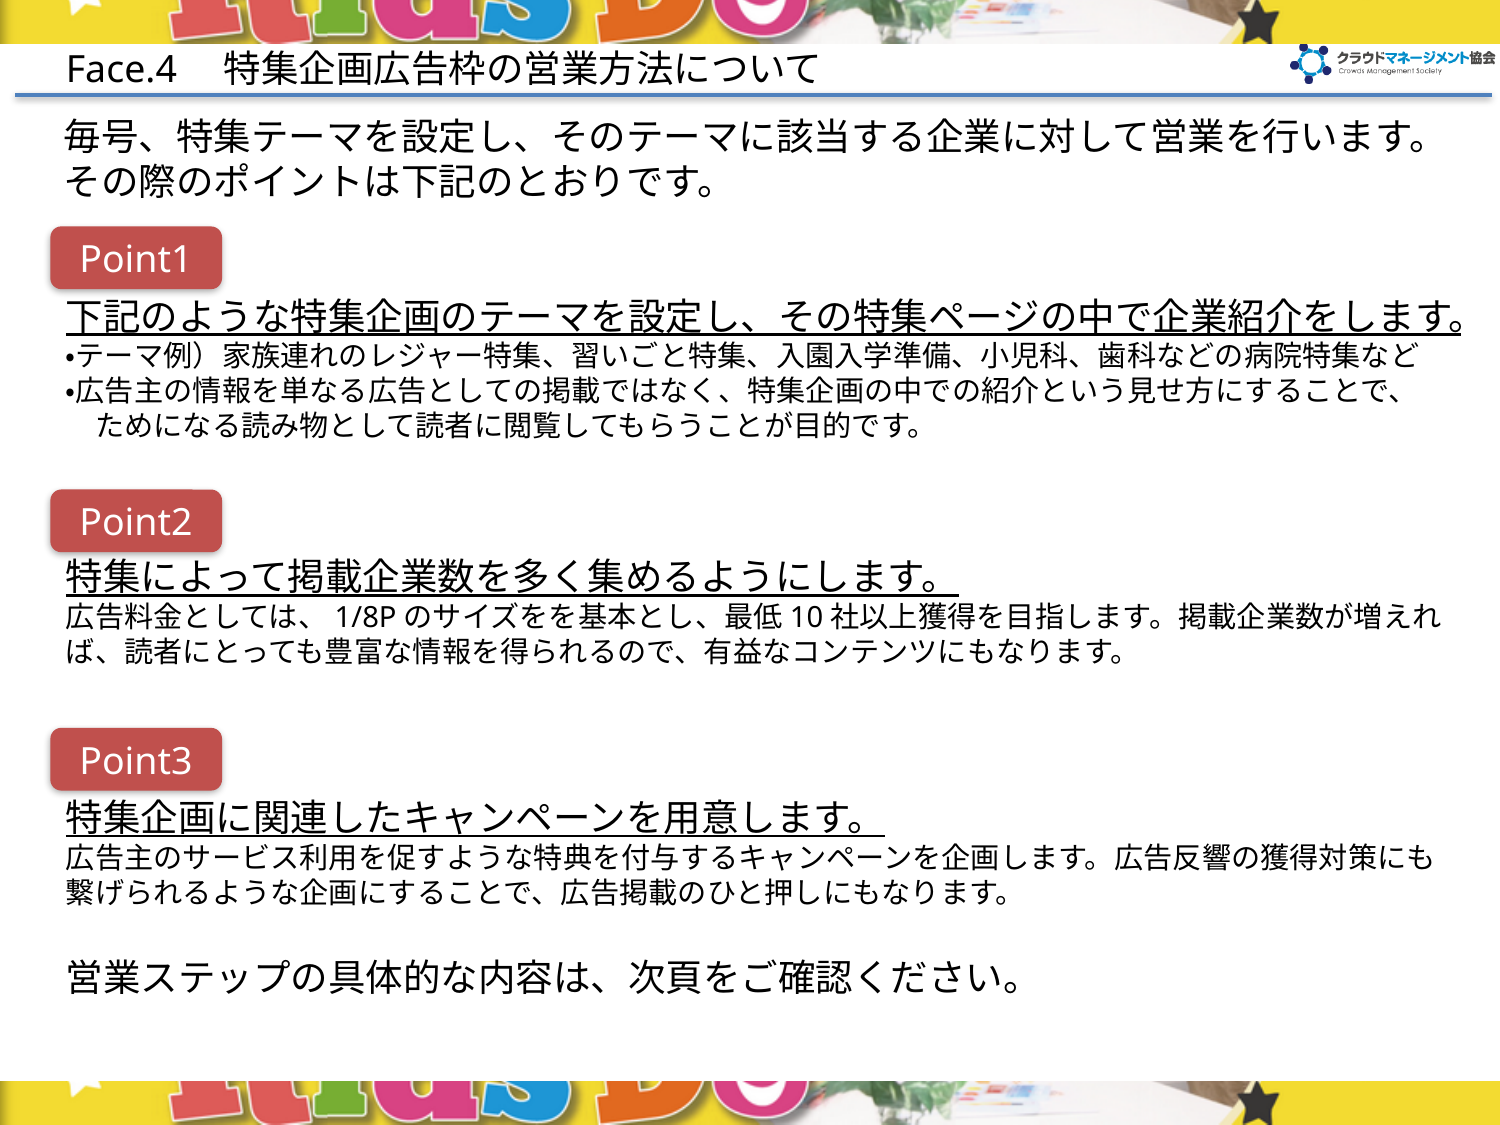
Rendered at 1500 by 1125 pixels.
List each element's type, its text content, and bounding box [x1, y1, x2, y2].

text_box 下記のような特集企画のテーマを設定し、その特集ページの中で企業紹介をします。 ・テーマ例）家族連れのレジャー特集、習いごと特集、入園入学準備、小児科、歯科などの病院特集など ・広告主の情報を単なる広告としての掲載ではなく、特集企画の中での紹介という見せ方にすることで、 ためになる読み物として読者に閲覧してもらうことが目的です。 [51, 285, 1476, 451]
text_box Face.4 特集企画広告枠の営業方法について [51, 52, 1266, 93]
text_box 特集によって掲載企業数を多く集めるようにします。 広告料金としては、1/8Pのサイズをを基本とし、最低10社以上獲得を目指します。掲載企業数が増えれば、読者にとっても豊富な情報を得られるので、有益なコンテンツにもなります。 [51, 545, 1476, 676]
text_box Point1 [50, 226, 223, 290]
text_box Point3 [50, 727, 223, 791]
text_box 毎号、特集テーマを設定し、そのテーマに該当する企業に対して営業を行います。 その際のポイントは下記のとおりです。 [49, 105, 1474, 211]
text_box 特集企画に関連したキャンペーンを用意します。 広告主のサービス利用を促すような特典を付与するキャンペーンを企画します。広告反響の獲得対策にも繋げられるような企画にすることで、広告掲載のひと押しにもなります。 営業ステップの具体的な内容は、次頁をご確認ください。 [51, 786, 1476, 1007]
picture [0, 1081, 1500, 1125]
text_box Point2 [50, 489, 223, 553]
picture [0, 0, 1500, 90]
